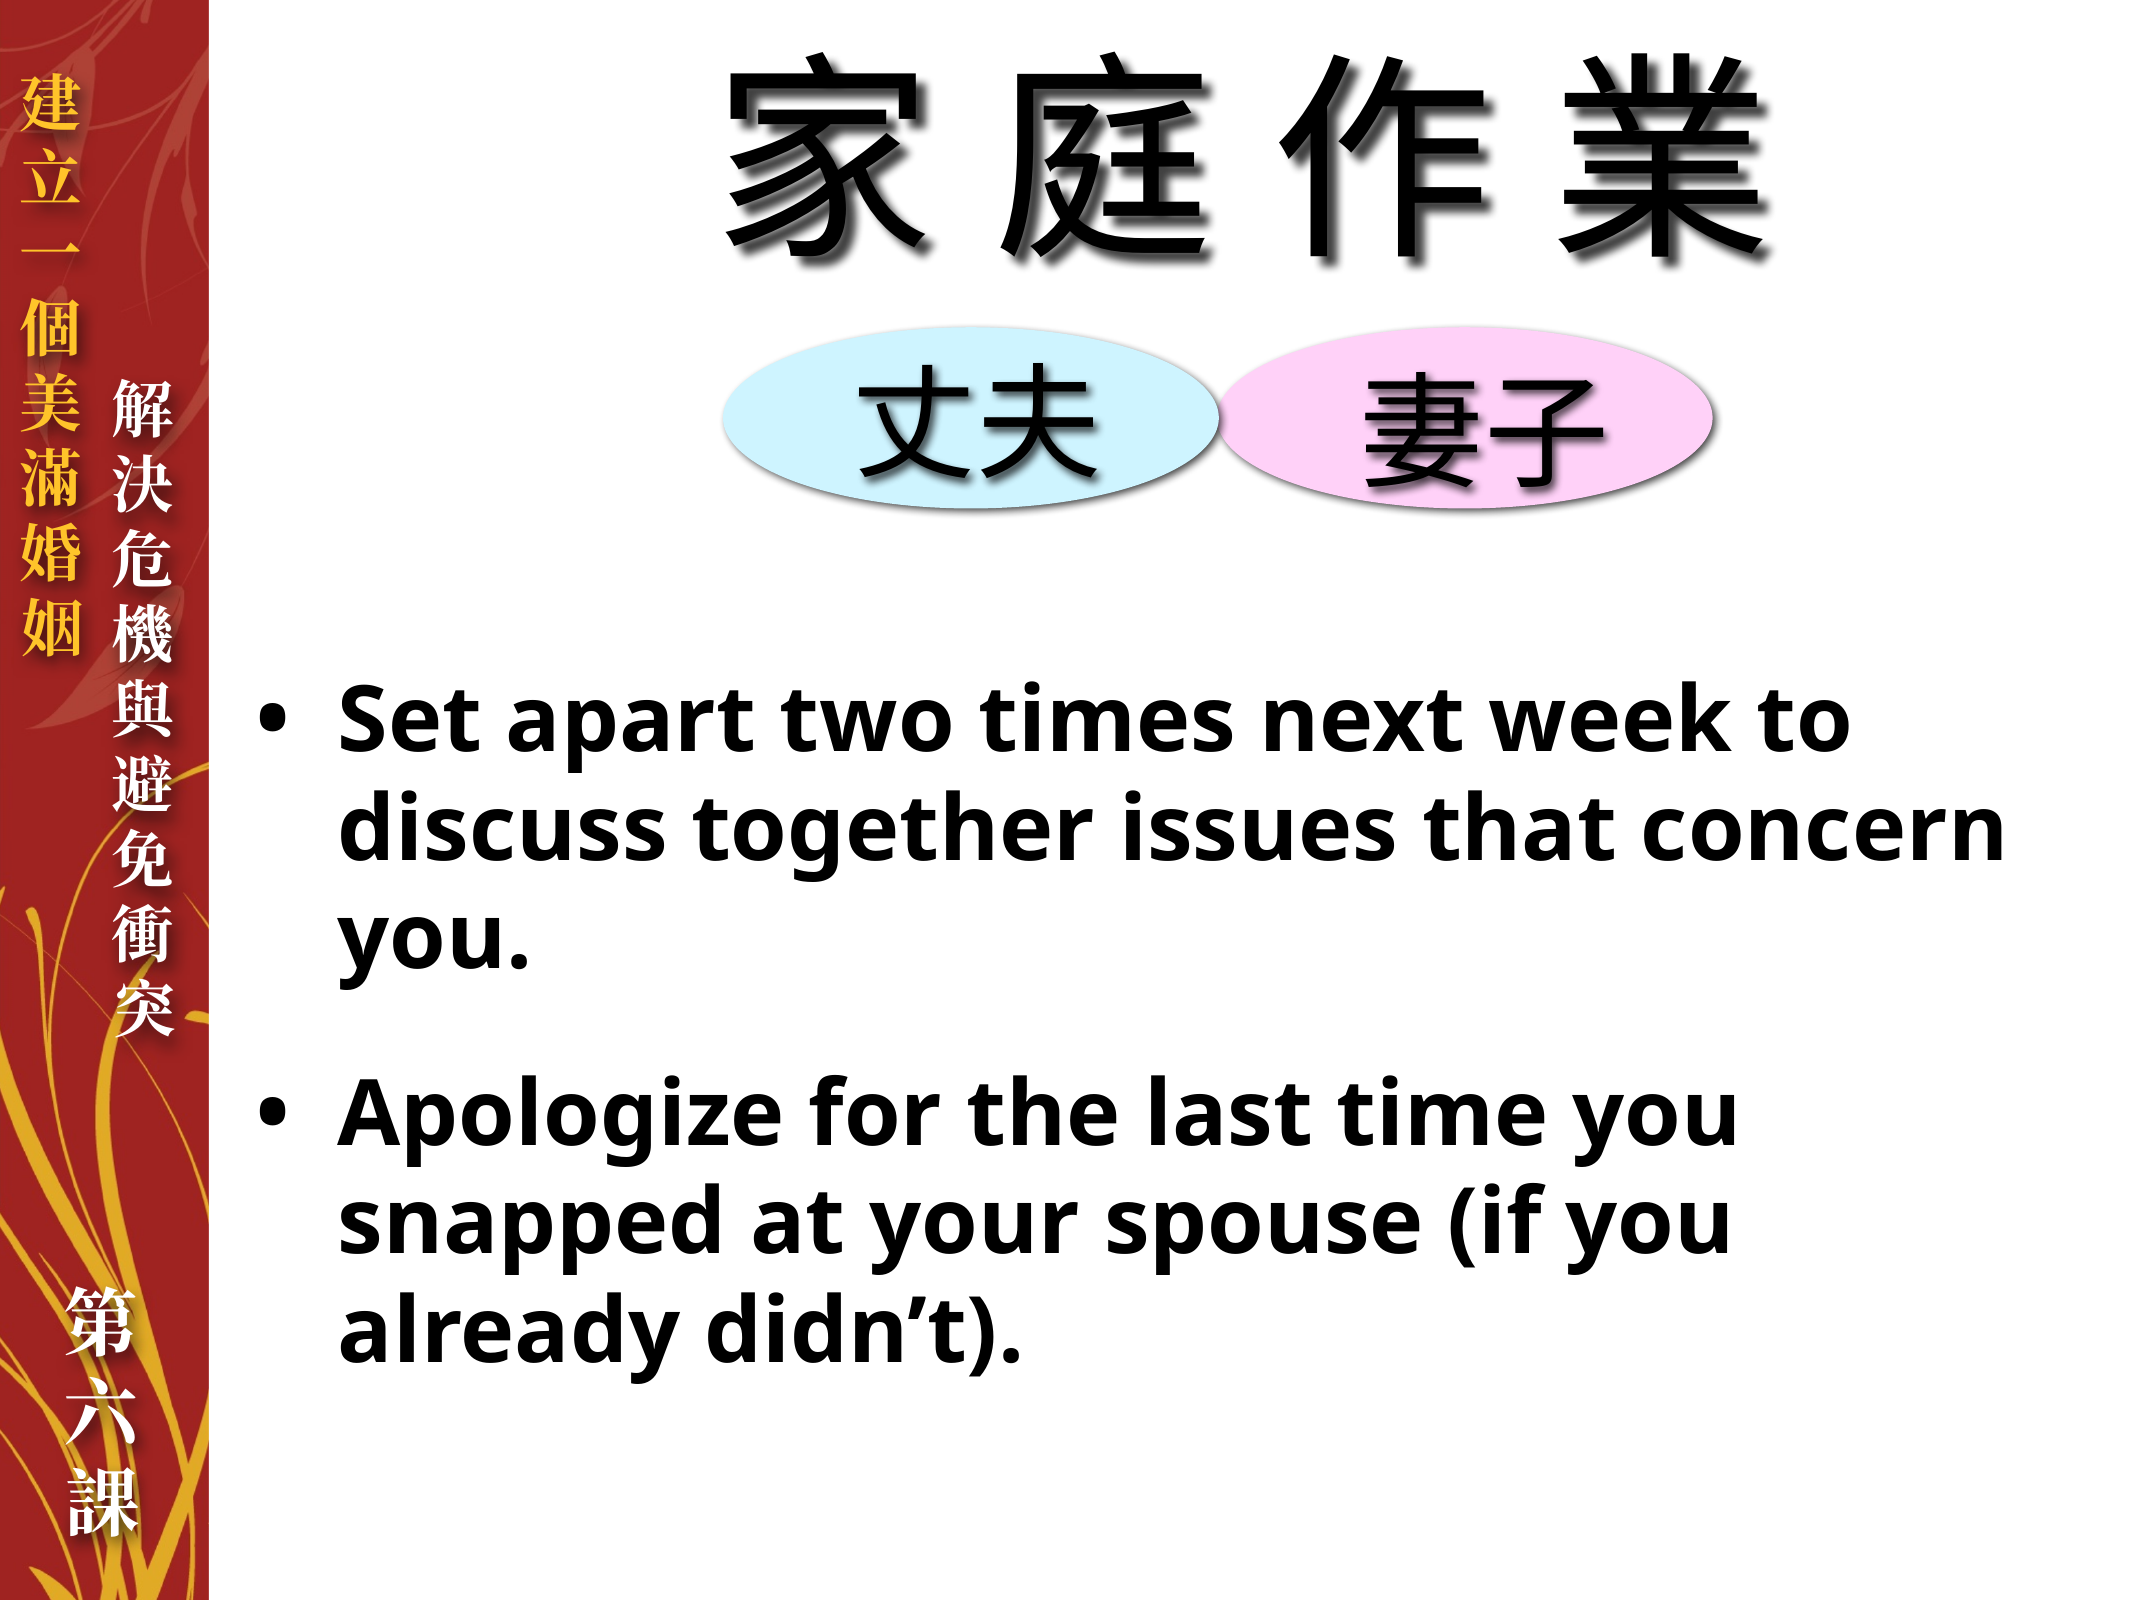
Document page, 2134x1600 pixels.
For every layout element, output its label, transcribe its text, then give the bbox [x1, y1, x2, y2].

text_box 家庭作業 [704, 10, 1782, 292]
list Set apart two times next week to discuss together issues that concern you. Apologize for the last time you snapped at your spouse (if you already didn’t). [242, 652, 2079, 1544]
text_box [722, 326, 1713, 509]
picture [0, 0, 208, 1600]
